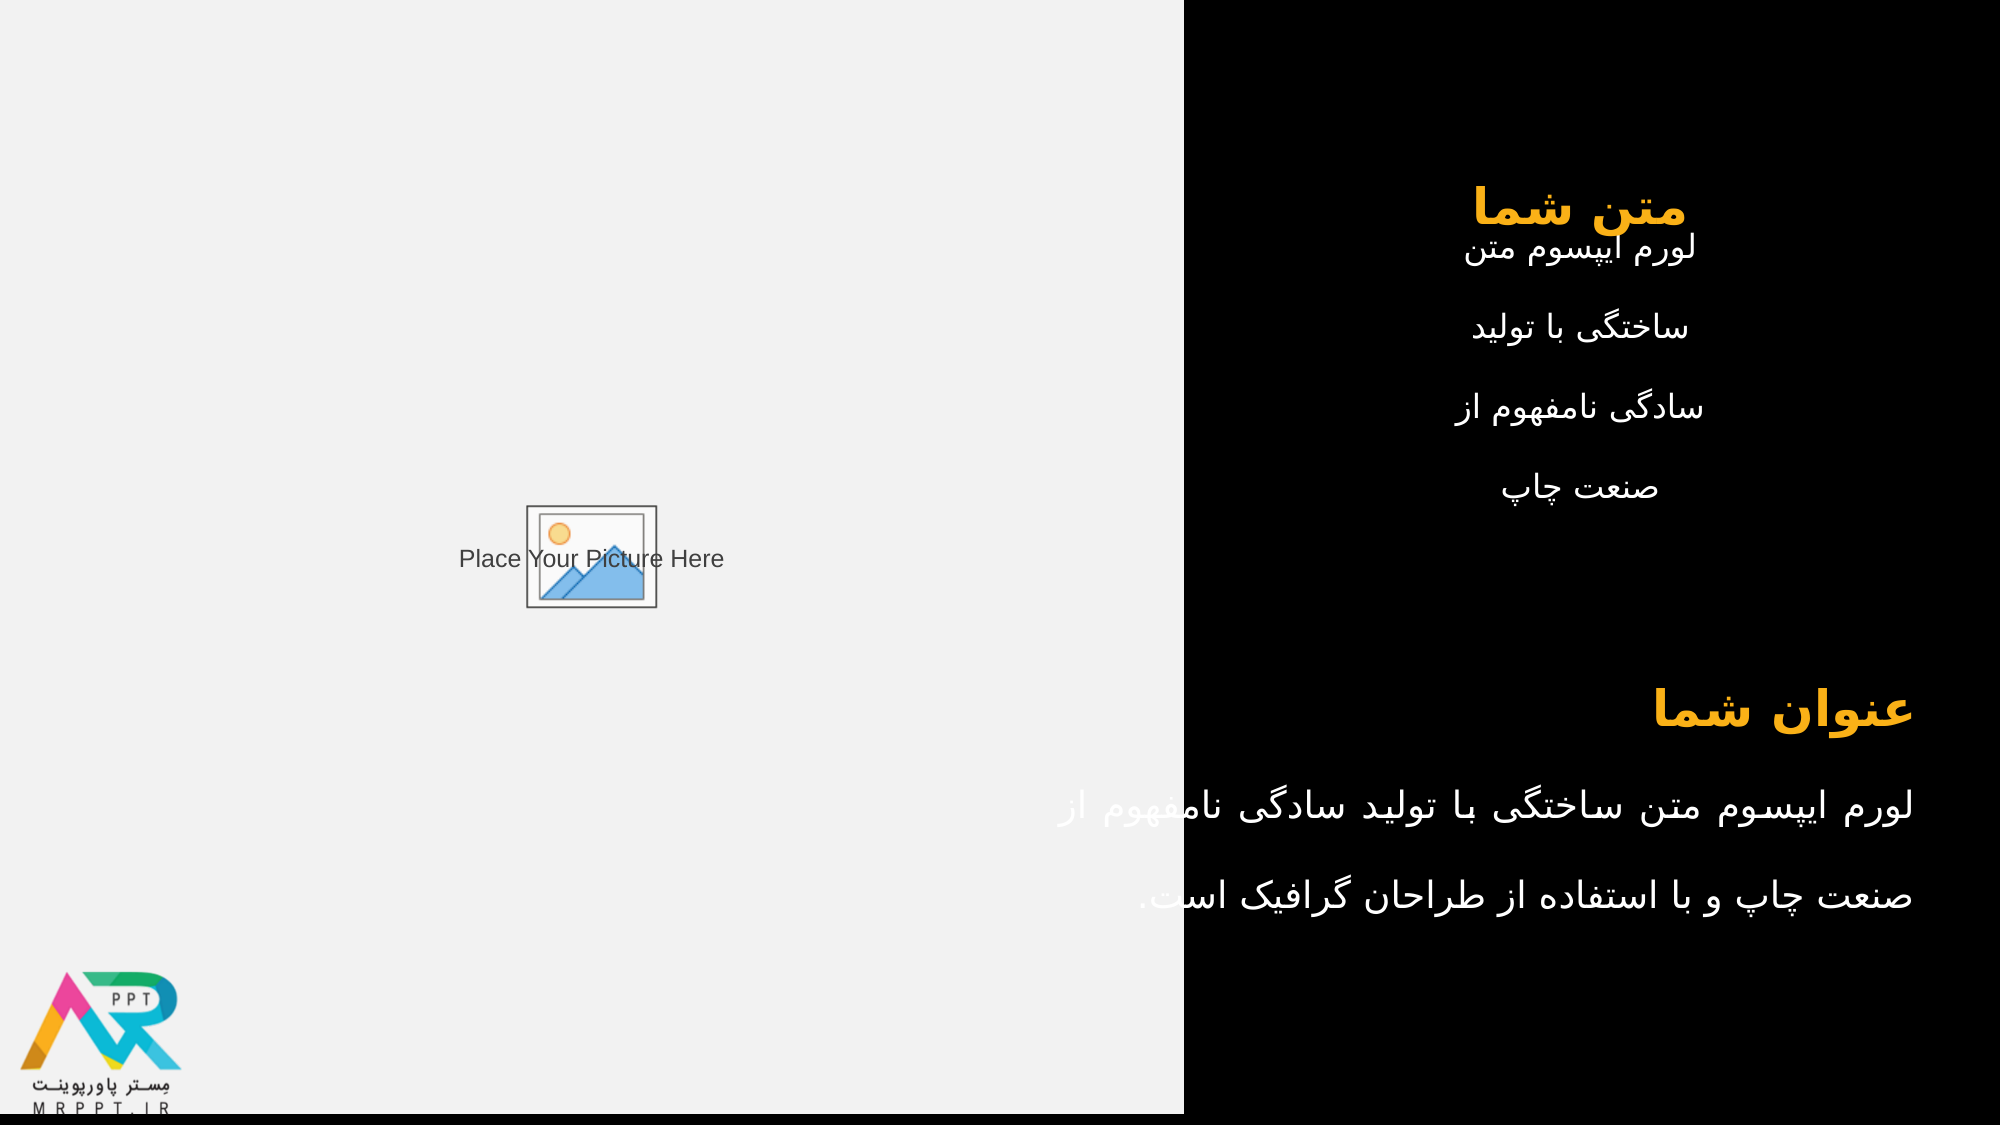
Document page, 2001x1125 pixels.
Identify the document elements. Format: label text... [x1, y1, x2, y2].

picture [0, 0, 1185, 1125]
text_box لورم ایپسوم متن ساختگی با تولید سادگی نامفهوم از صنعت چاپ و با استفاده از طراحان گرافیک است. [1185, 745, 1930, 924]
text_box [1409, 140, 1752, 474]
text_box عنوان شما [1185, 669, 1932, 745]
